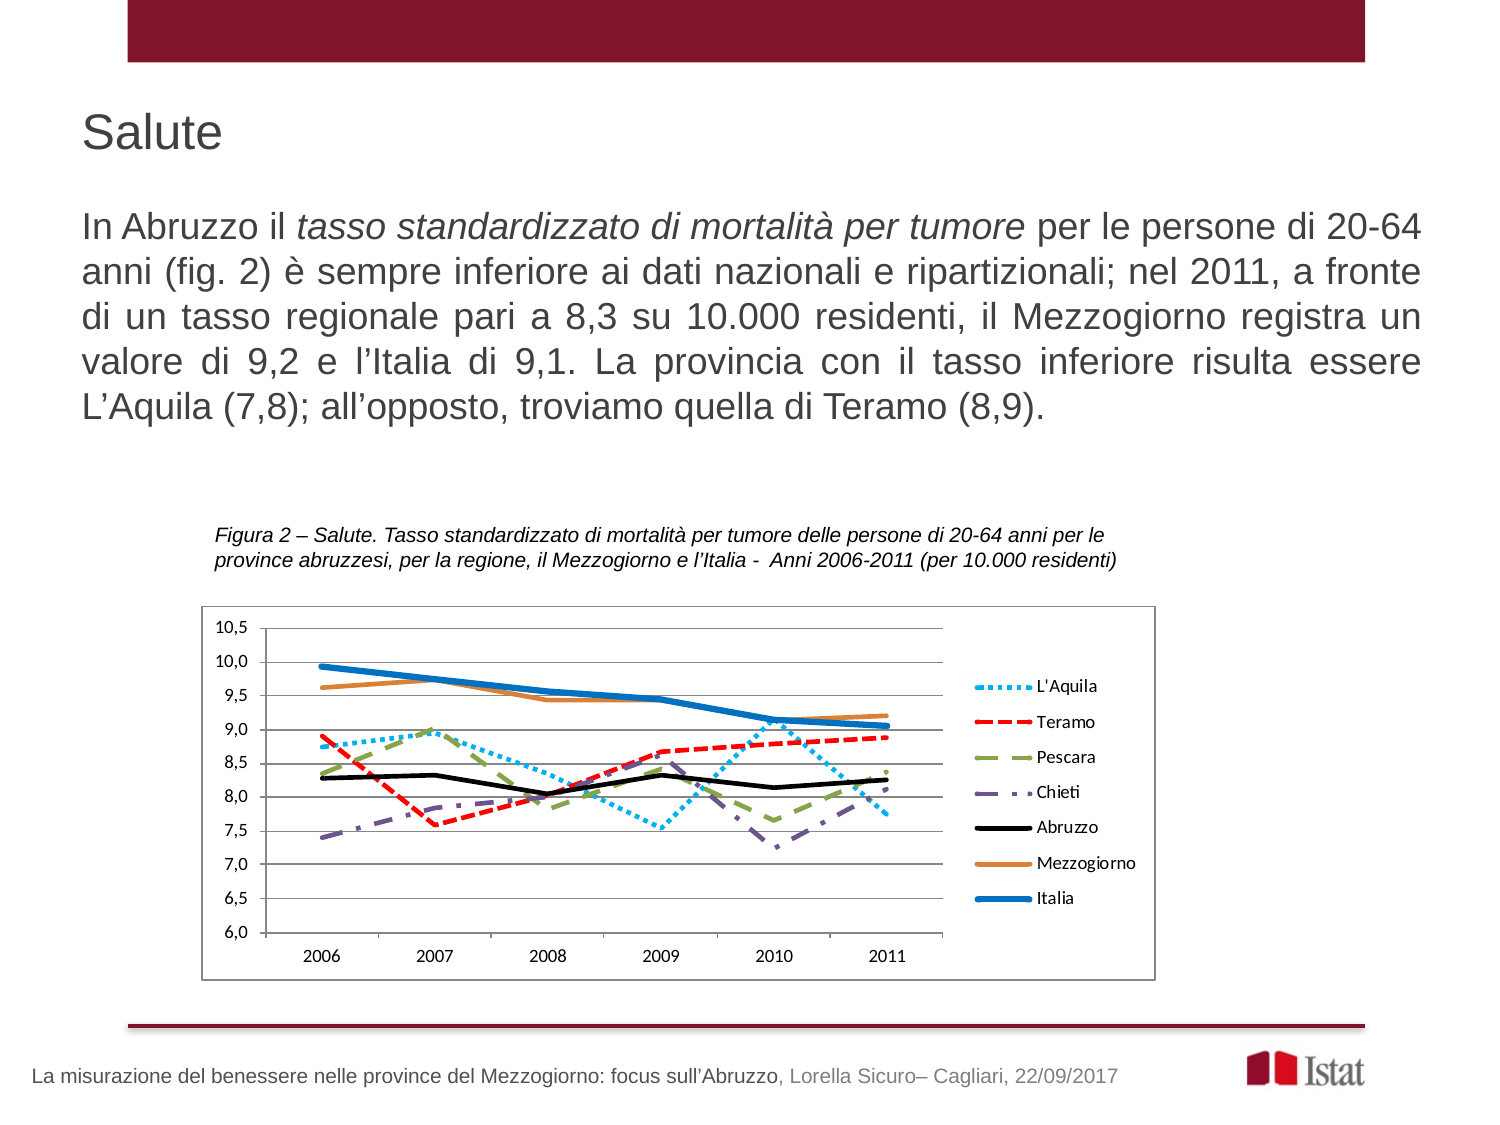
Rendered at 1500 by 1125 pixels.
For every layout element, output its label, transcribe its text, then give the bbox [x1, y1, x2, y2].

text_box In Abruzzo il tasso standardizzato di mortalità per tumore per le persone di 20-64 anni (fig. 2) è sempre inferiore ai dati nazionali e ripartizionali; nel 2011, a fronte di un tasso regionale pari a 8,3 su 10.000 residenti, il Mezzogiorno registra un valore di 9,2 e l’Italia di 9,1. La provincia con il tasso inferiore risulta essere L’Aquila (7,8); all’opposto, troviamo quella di Teramo (8,9). [66, 194, 1437, 435]
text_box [193, 513, 1164, 989]
picture [1239, 1040, 1373, 1097]
text_box Salute [66, 92, 1304, 167]
text_box La misurazione del benessere nelle province del Mezzogiorno: focus sull’Abruzzo, Lorella Sicuro– Cagliari, 22/09/2017 [16, 1055, 1234, 1096]
